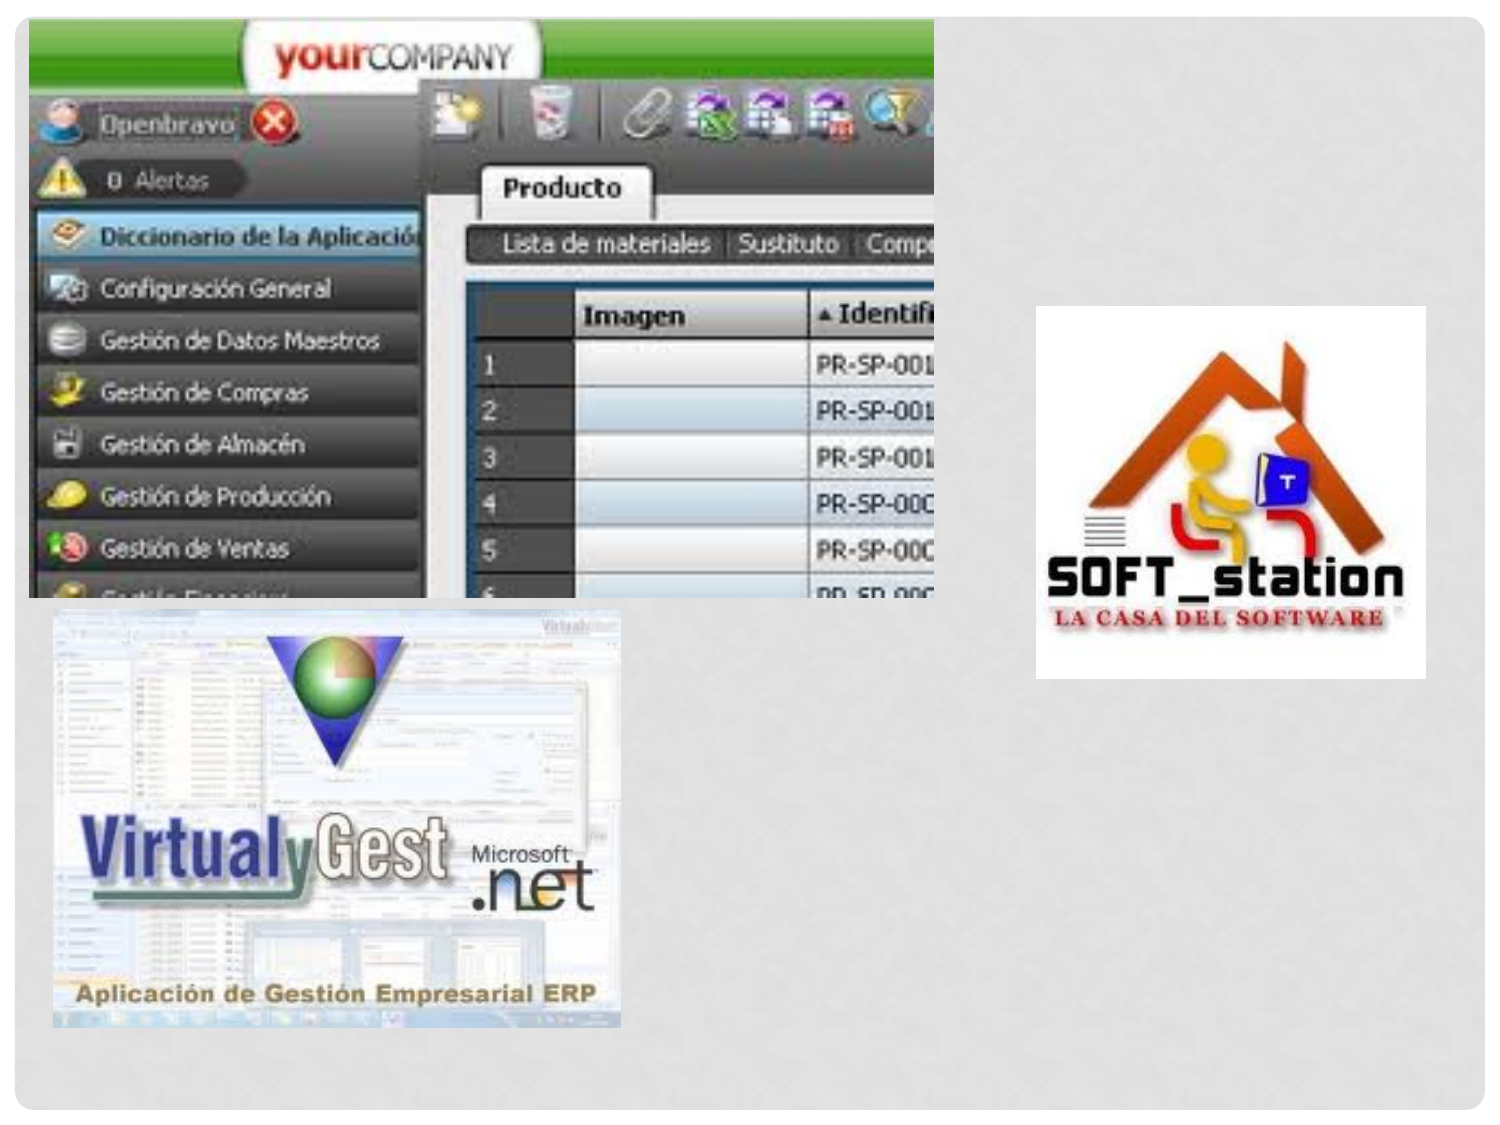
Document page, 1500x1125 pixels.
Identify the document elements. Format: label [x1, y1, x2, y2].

picture [1035, 306, 1427, 679]
picture [52, 609, 621, 1028]
picture [29, 18, 934, 599]
